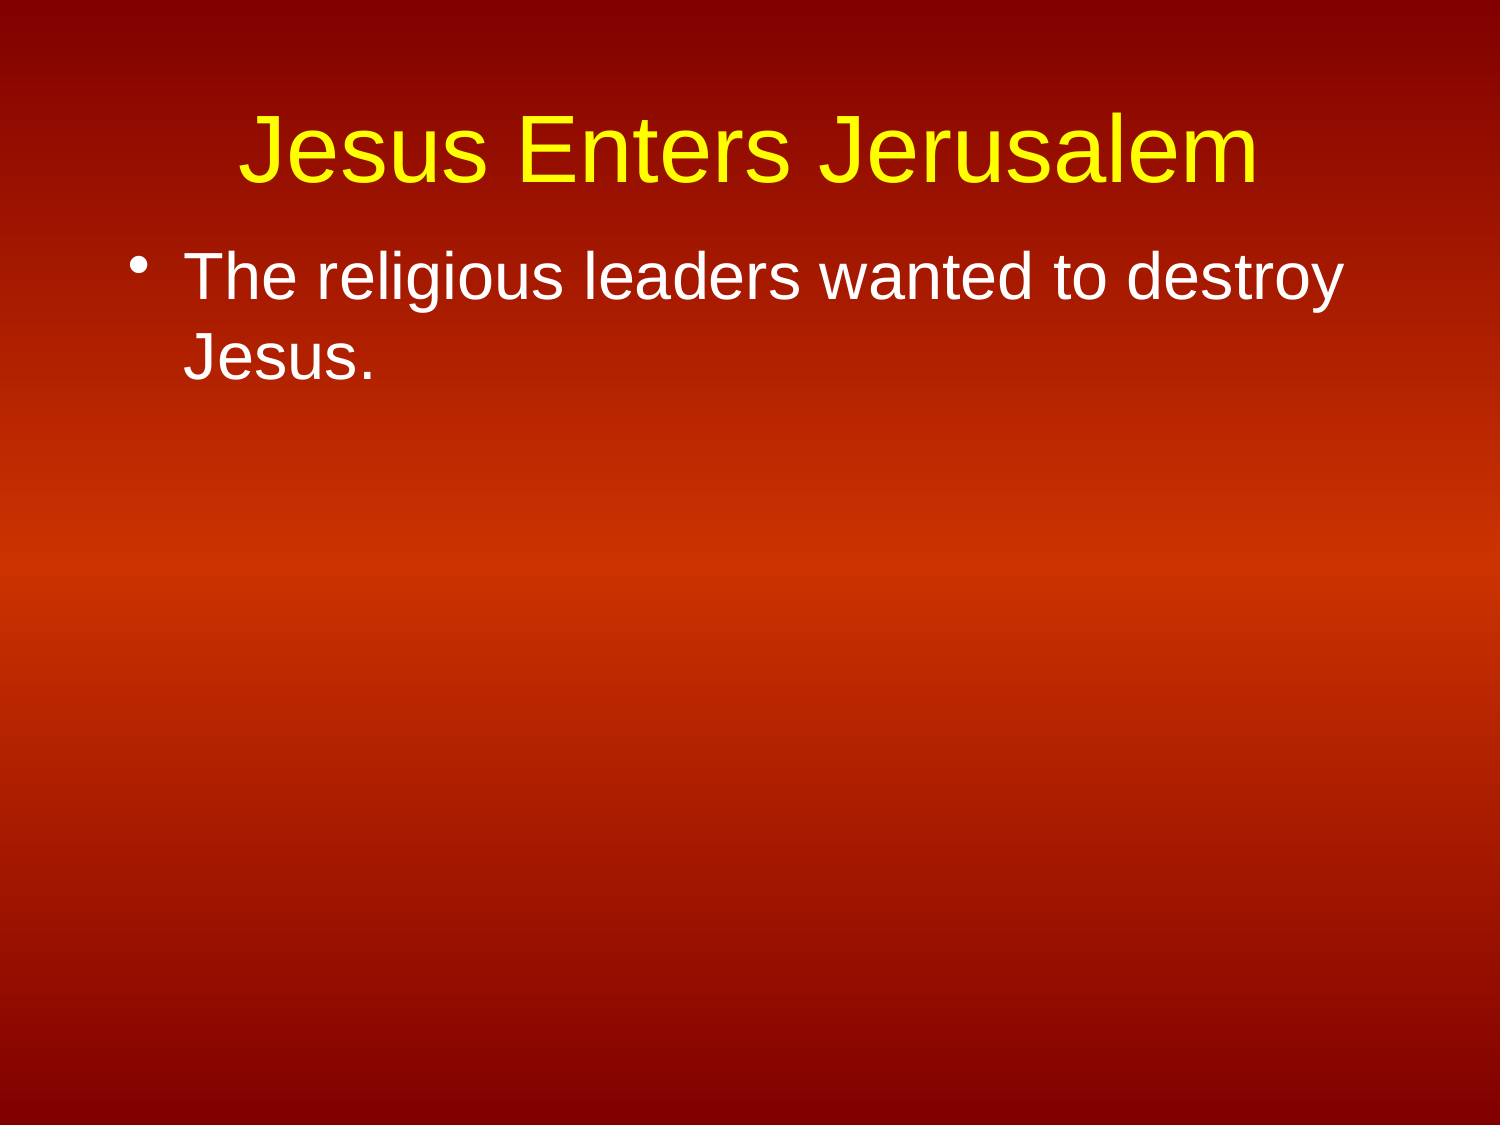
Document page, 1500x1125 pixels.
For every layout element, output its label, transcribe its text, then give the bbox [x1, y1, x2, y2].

title Jesus Enters Jerusalem [37, 50, 1463, 238]
list The religious leaders wanted to destroy Jesus. [112, 224, 1463, 1125]
